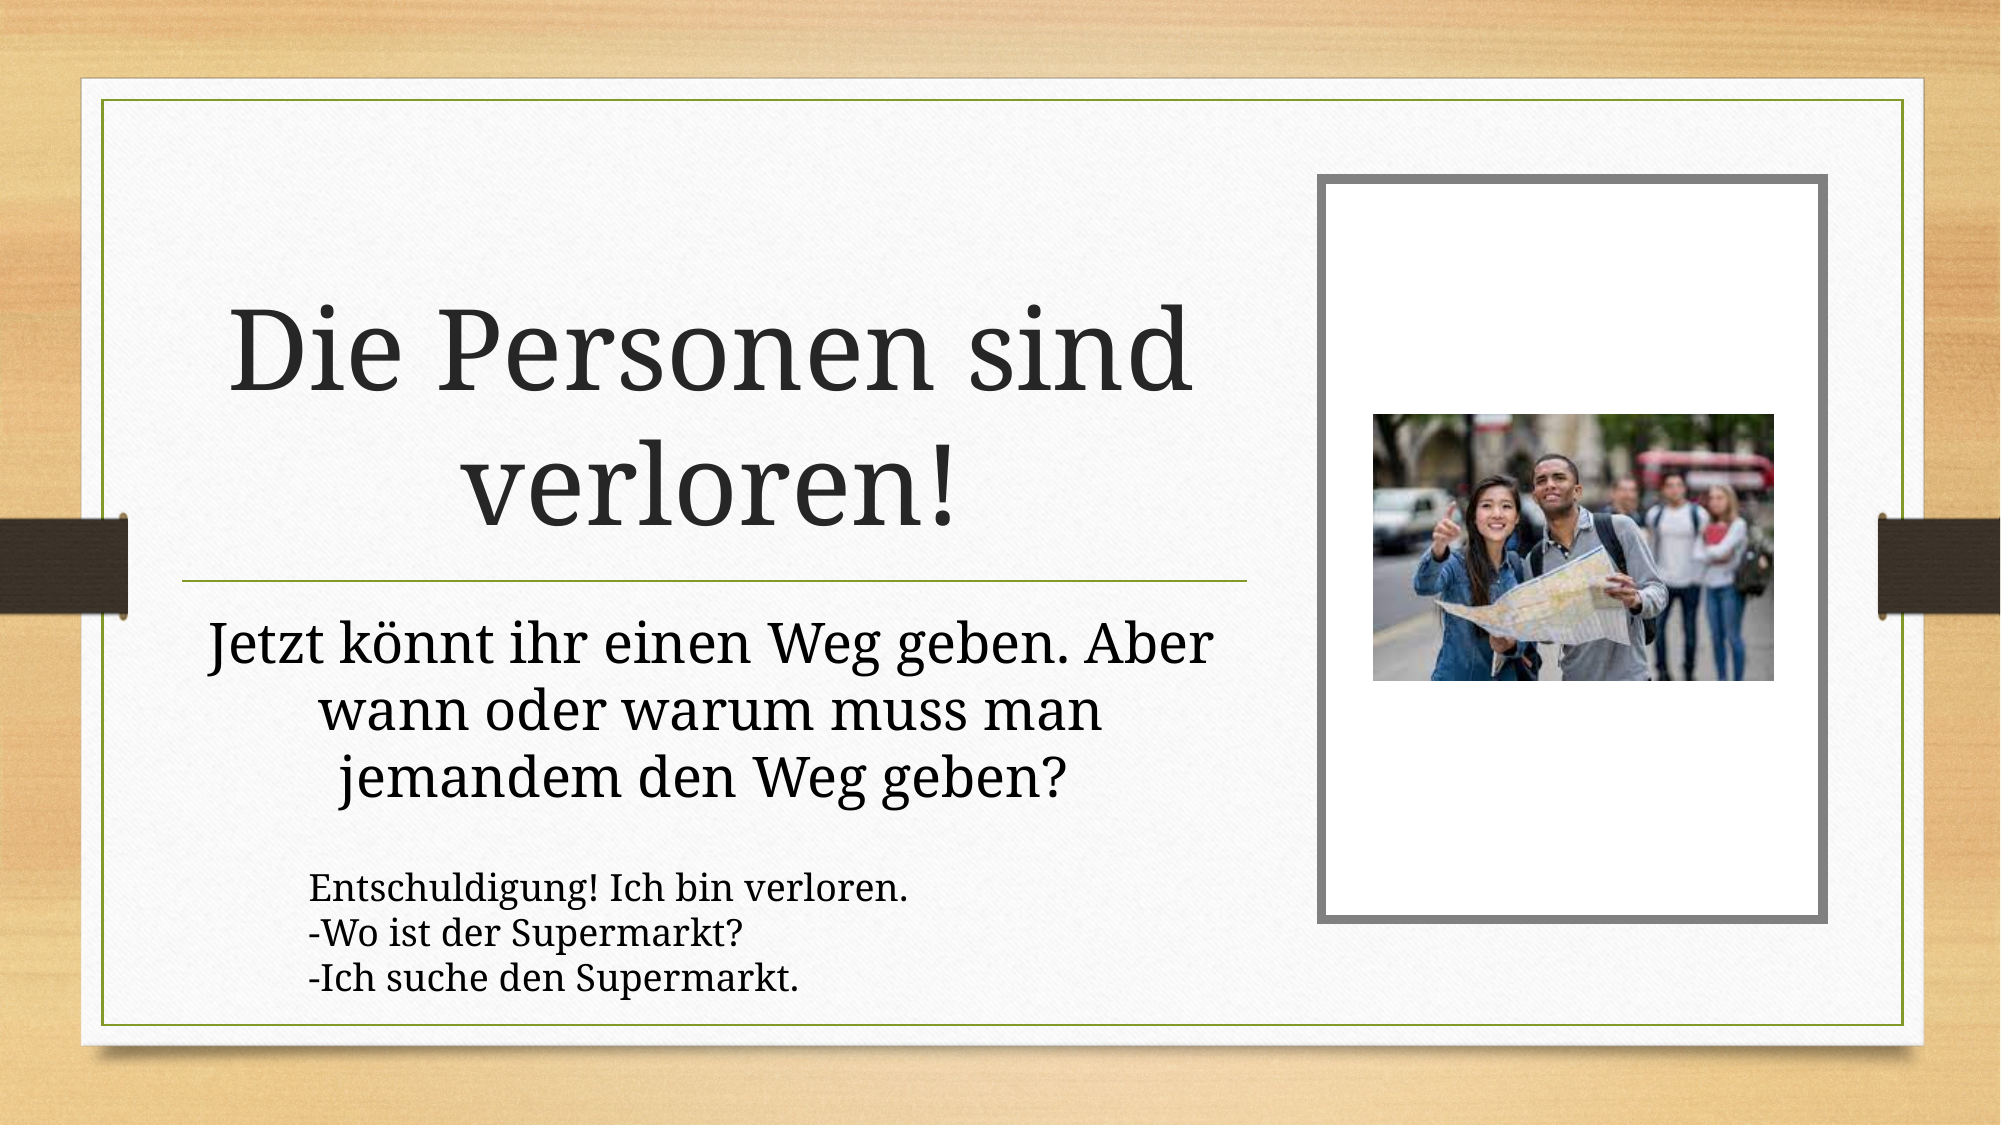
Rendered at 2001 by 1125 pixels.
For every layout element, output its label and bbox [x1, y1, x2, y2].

text_box [0, 0, 2000, 1125]
picture [1373, 414, 1774, 681]
